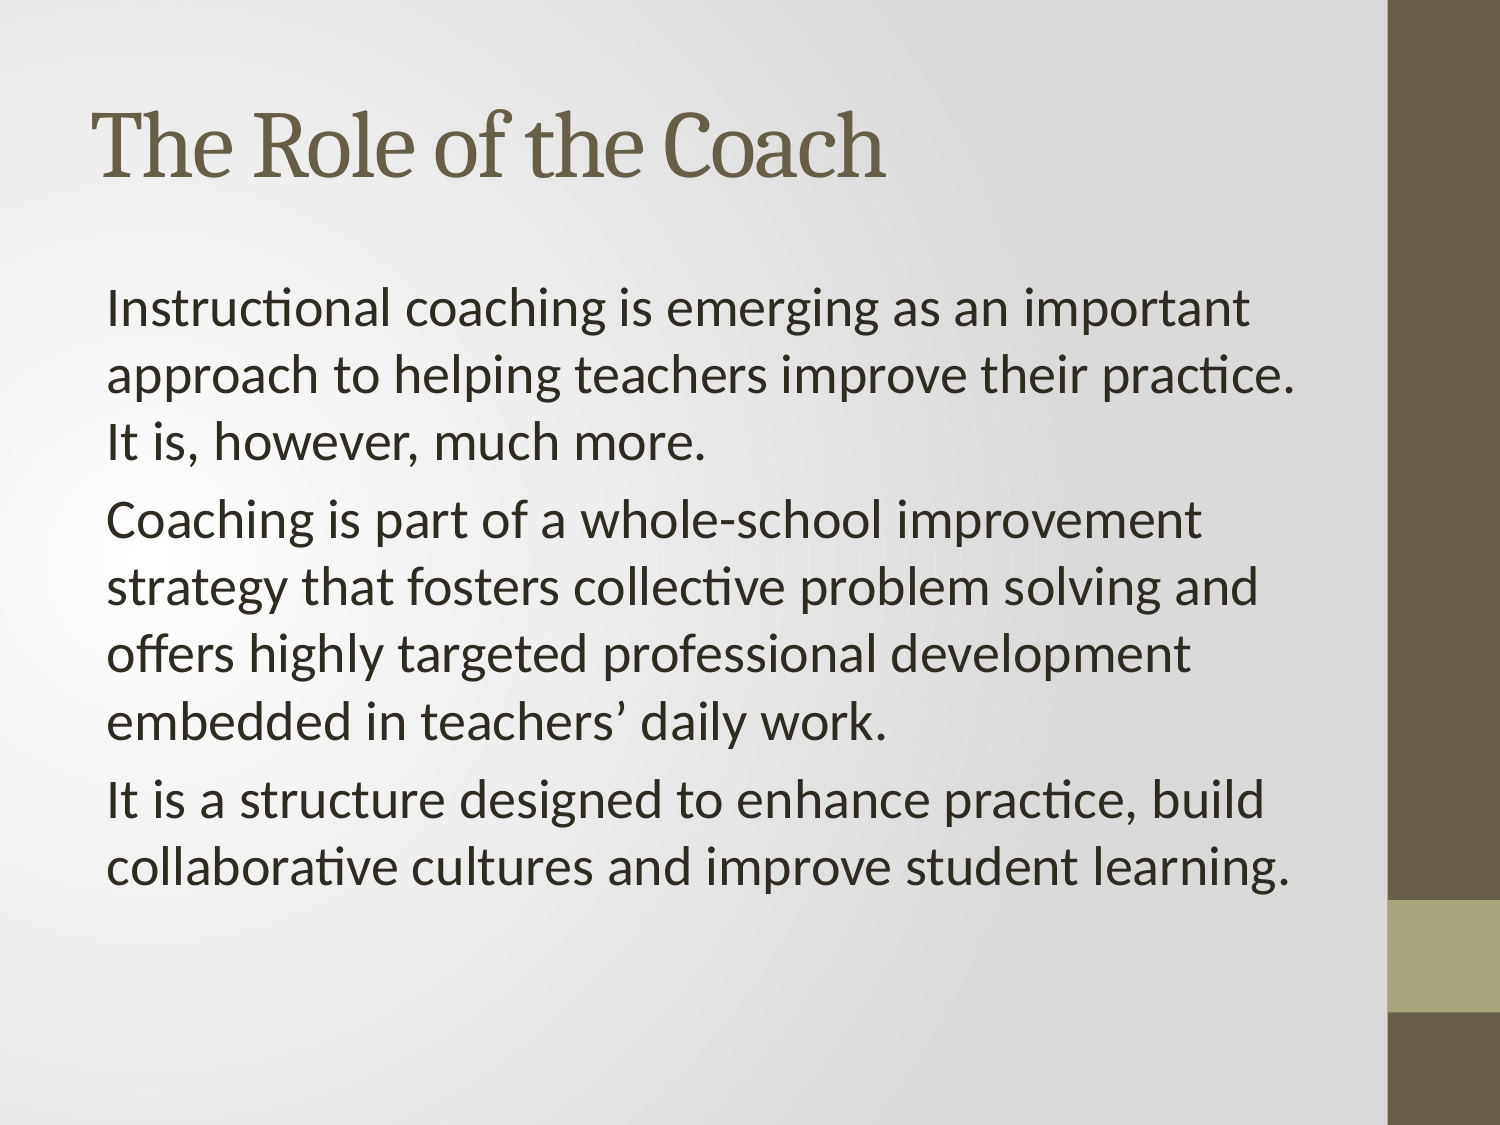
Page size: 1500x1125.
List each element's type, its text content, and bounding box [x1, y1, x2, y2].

list Instructional coaching is emerging as an important approach to helping teachers improve their practice. It is, however, much more. Coaching is part of a whole-school improvement strategy that fosters collective problem solving and offers highly targeted professional development embedded in teachers’ daily work. It is a structure designed to enhance practice, build collaborative cultures and improve student learning. [75, 262, 1325, 1050]
title The Role of the Coach [75, 45, 1325, 233]
